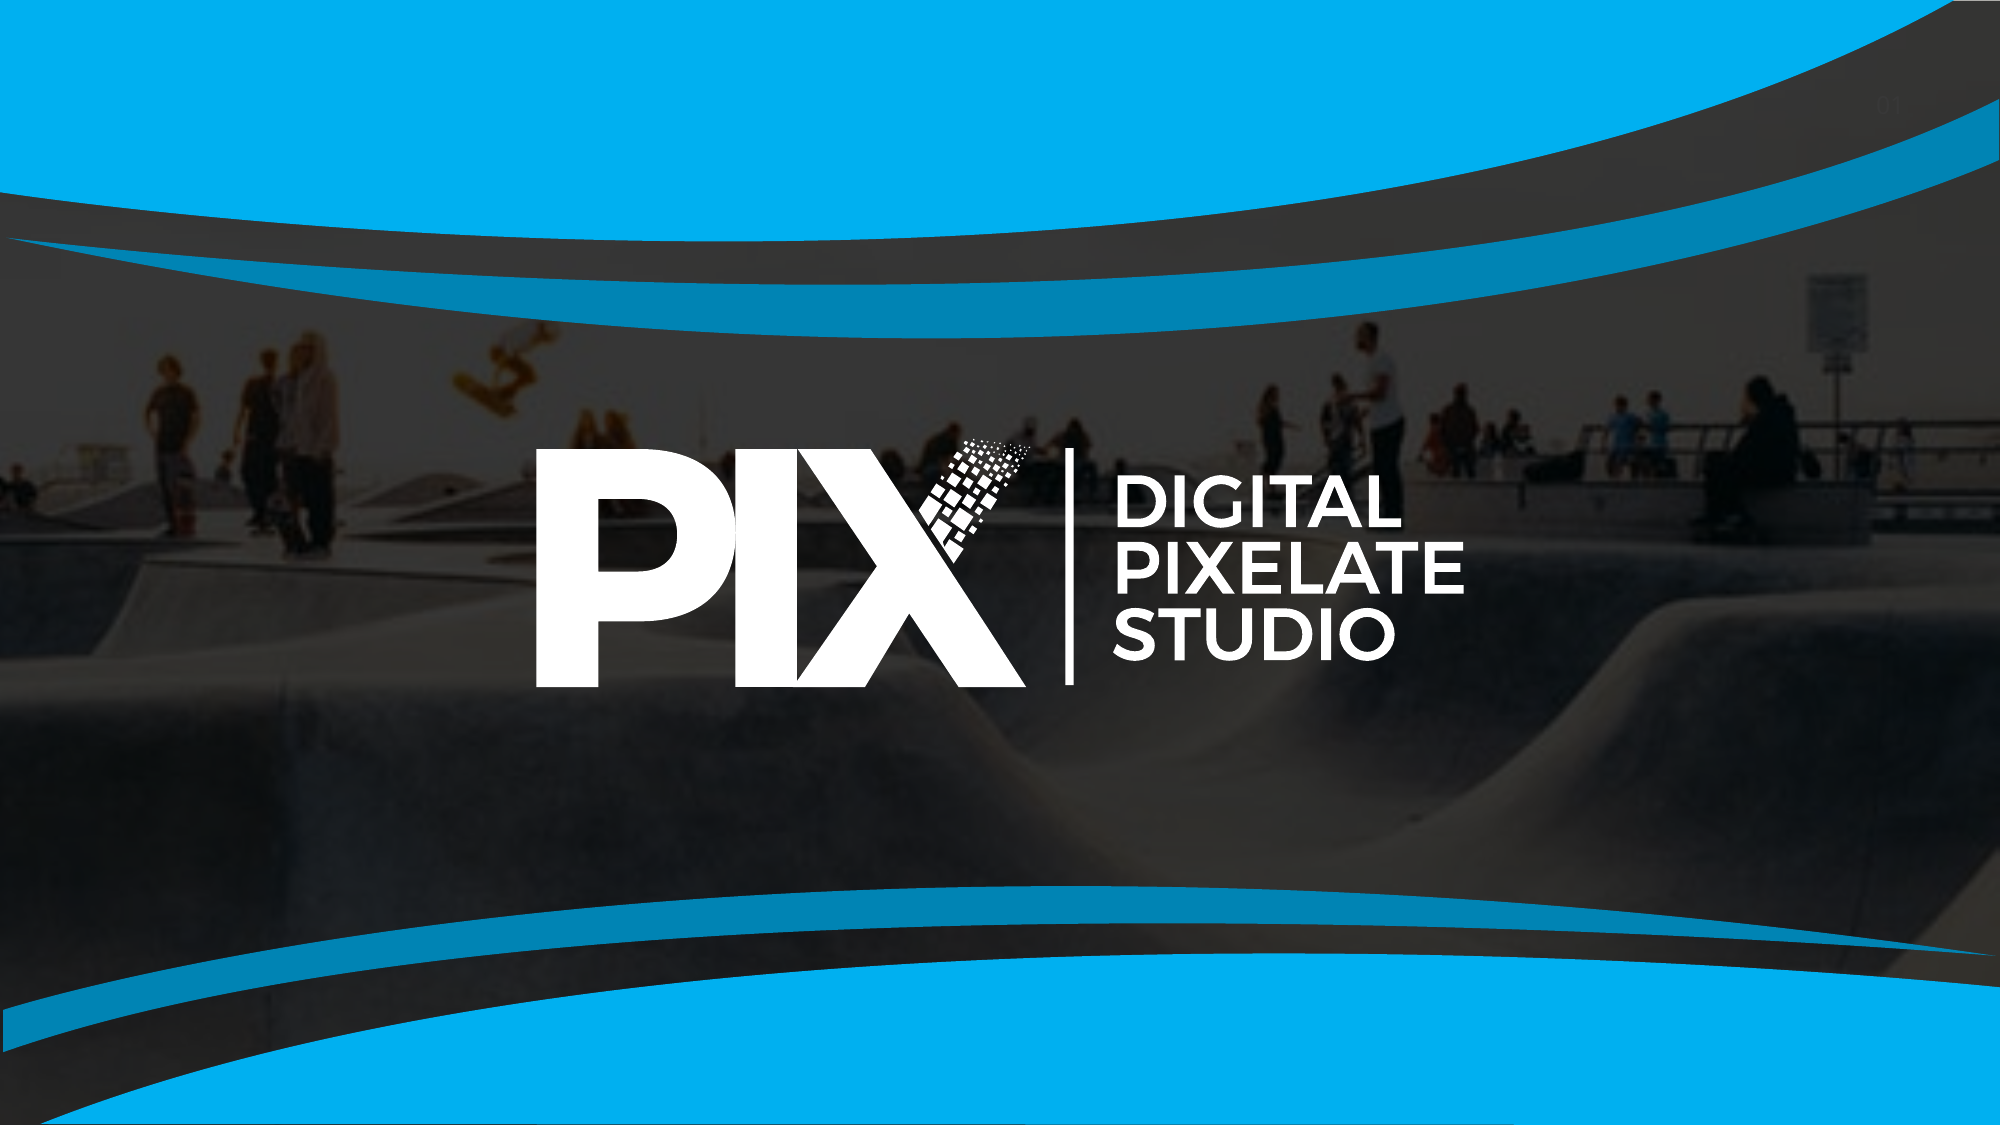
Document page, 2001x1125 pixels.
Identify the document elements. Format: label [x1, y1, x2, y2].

text_box [536, 438, 1464, 688]
picture [0, 0, 2000, 1125]
